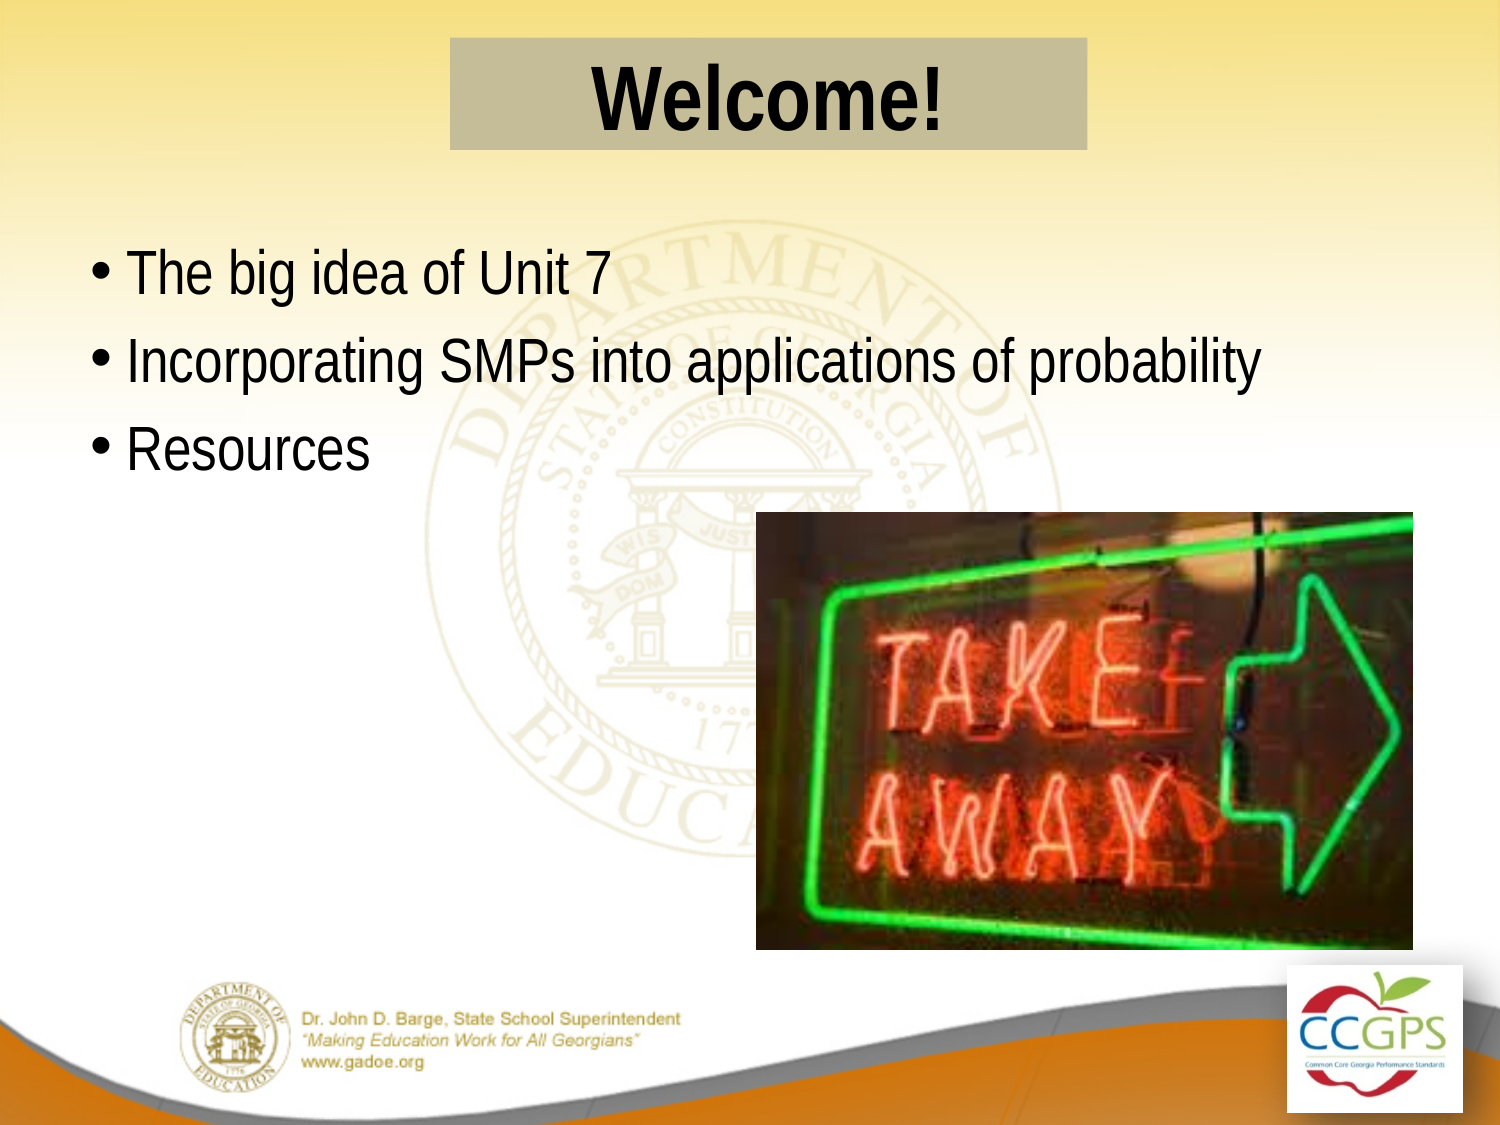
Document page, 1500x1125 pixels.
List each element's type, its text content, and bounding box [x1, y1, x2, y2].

picture [0, 0, 1500, 1125]
subtitle The big idea of Unit 7 Incorporating SMPs into applications of probability Resources [0, 224, 1463, 613]
title Welcome! [449, 37, 1088, 151]
